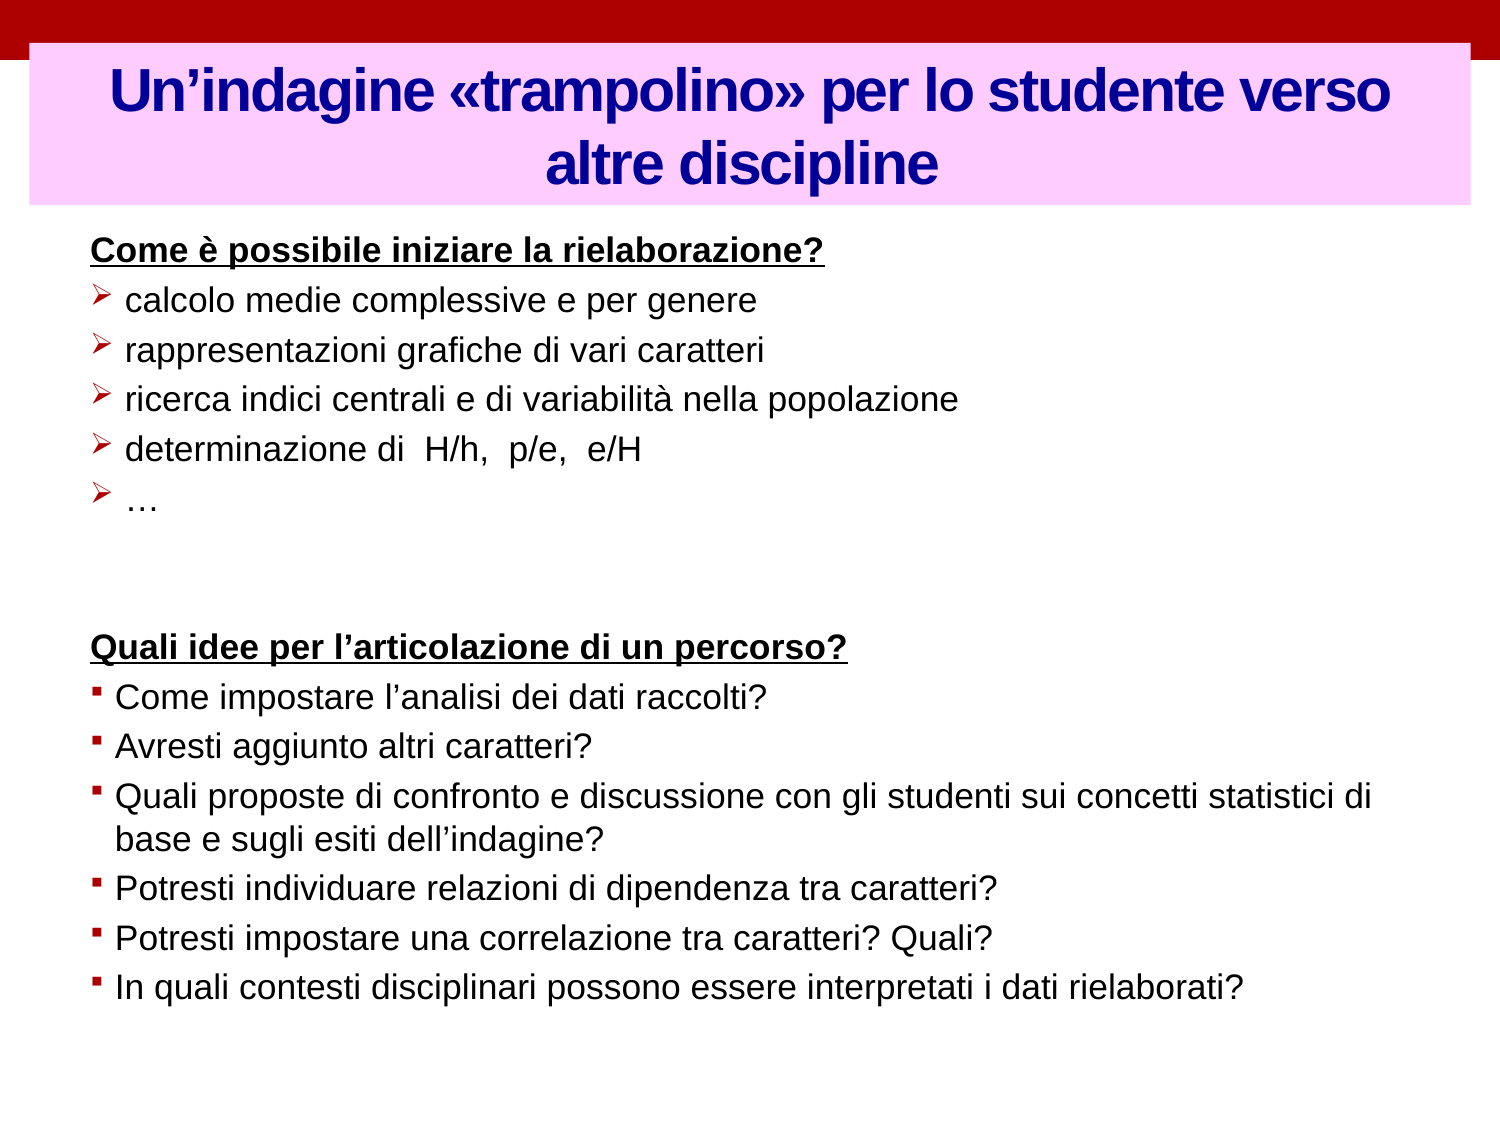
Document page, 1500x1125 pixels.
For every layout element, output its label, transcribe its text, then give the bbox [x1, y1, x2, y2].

list Come è possibile iniziare la rielaborazione? calcolo medie complessive e per genere rappresentazioni grafiche di vari caratteri ricerca indici centrali e di variabilità nella popolazione determinazione di H/h, p/e, e/H … Quali idee per l’articolazione di un percorso? Come impostare l’analisi dei dati raccolti? Avresti aggiunto altri caratteri? Quali proposte di confronto e discussione con gli studenti sui concetti statistici di base e sugli esiti dell’indagine? Potresti individuare relazioni di dipendenza tra caratteri? Potresti impostare una correlazione tra caratteri? Quali? In quali contesti disciplinari possono essere interpretati i dati rielaborati? [75, 219, 1471, 1020]
title Un’indagine «trampolino» per lo studente verso altre discipline [29, 42, 1471, 206]
